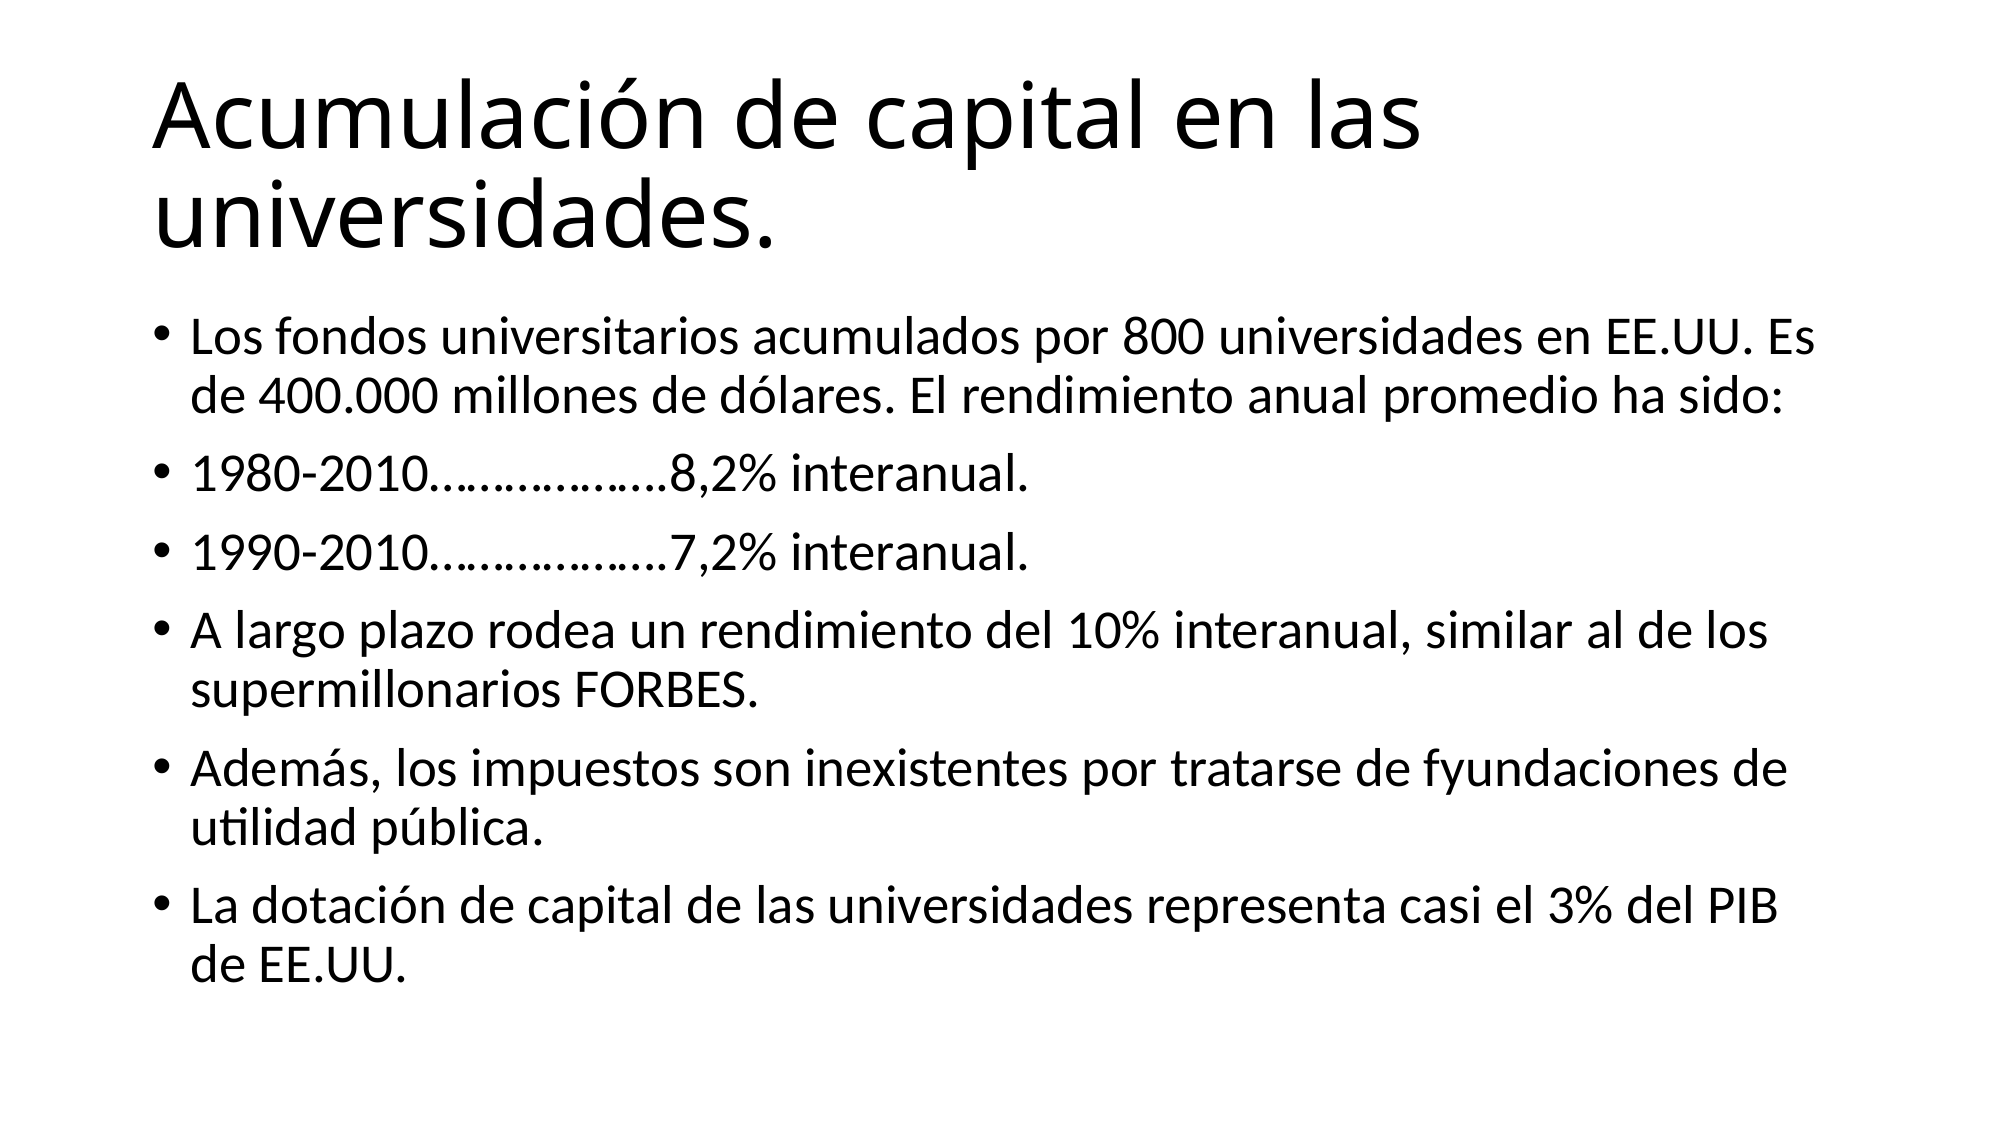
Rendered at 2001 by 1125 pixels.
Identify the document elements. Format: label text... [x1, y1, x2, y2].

list Los fondos universitarios acumulados por 800 universidades en EE.UU. Es de 400.000 millones de dólares. El rendimiento anual promedio ha sido: 1980-2010……………….8,2% interanual. 1990-2010……………….7,2% interanual. A largo plazo rodea un rendimiento del 10% interanual, similar al de los supermillonarios FORBES. Además, los impuestos son inexistentes por tratarse de fyundaciones de utilidad pública. La dotación de capital de las universidades representa casi el 3% del PIB de EE.UU. [137, 299, 1863, 1014]
title Acumulación de capital en las universidades. [137, 59, 1863, 278]
